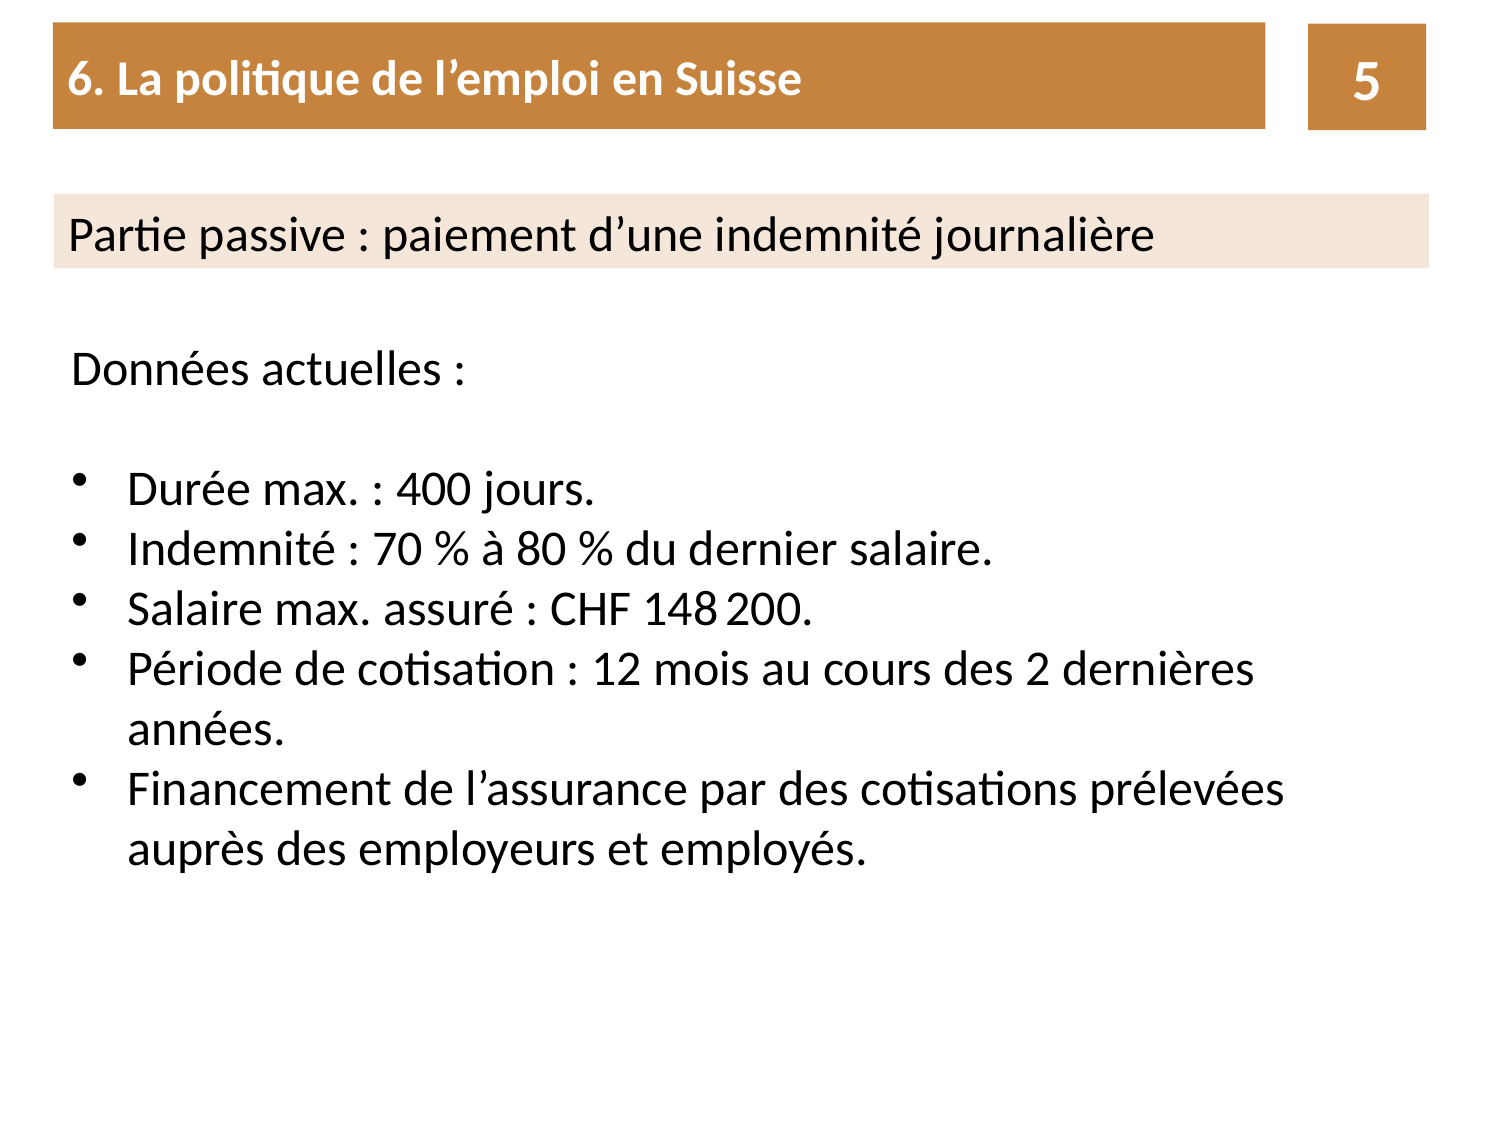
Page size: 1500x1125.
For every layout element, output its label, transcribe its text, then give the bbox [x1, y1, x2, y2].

text_box 5 [1308, 23, 1427, 131]
text_box Partie passive : paiement d’une indemnité journalière [53, 193, 1429, 269]
text_box 6. La politique de l’emploi en Suisse [52, 22, 1266, 129]
text_box Données actuelles : Durée max. : 400 jours. Indemnité : 70 % à 80 % du dernier salaire. Salaire max. assuré : CHF 148 200. Période de cotisation : 12 mois au cours des 2 dernières années. Financement de l’assurance par des cotisations prélevées auprès des employeurs et employés. [56, 328, 1429, 883]
